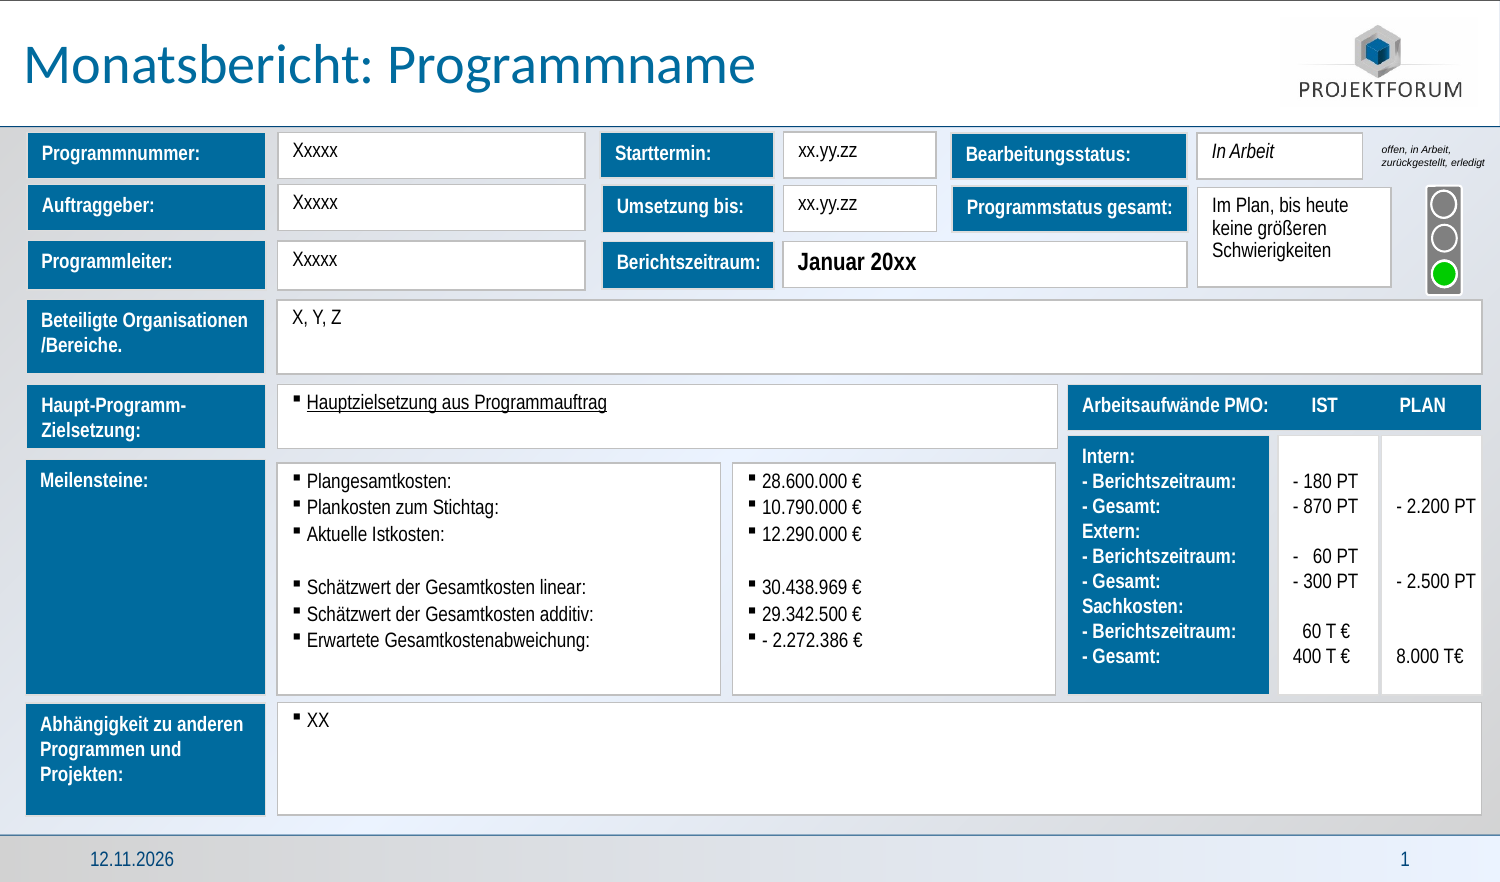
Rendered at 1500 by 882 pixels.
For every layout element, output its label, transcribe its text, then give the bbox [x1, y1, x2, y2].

text_box Xxxxx [277, 240, 585, 291]
picture [1411, 17, 1478, 107]
text_box Umsetzung bis: [602, 185, 774, 233]
text_box - 2.200 PT - 2.500 PT 8.000 T€ [1381, 435, 1483, 695]
text_box Haupt-Programm-Zielsetzung: [26, 384, 266, 449]
text_box Hauptzielsetzung aus Programmauftrag [277, 383, 1057, 449]
text_box Programmleiter: [26, 240, 266, 291]
text_box Arbeitsaufwände PMO: IST PLAN [1067, 384, 1482, 431]
text_box Intern: - Berichtszeitraum: - Gesamt: Extern: - Berichtszeitraum: - Gesamt: Sachkosten: - Berichtszeitraum: - Gesamt: [1067, 435, 1270, 695]
text_box Im Plan, bis heute keine größeren Schwierigkeiten [1197, 187, 1391, 287]
text_box Beteiligte Organisationen /Bereiche. [26, 299, 266, 374]
slide_number 1 [1074, 841, 1425, 879]
text_box - 180 PT - 870 PT - 60 PT - 300 PT 60 T € 400 T € [1278, 435, 1379, 695]
text_box Bearbeitungsstatus: [951, 133, 1187, 180]
text_box Auftraggeber: [27, 184, 267, 231]
text_box Starttermin: [600, 132, 774, 179]
text_box Programmstatus gesamt: [952, 185, 1188, 233]
text_box Programmnummer: [27, 132, 267, 179]
text_box Meilensteine: [25, 459, 266, 695]
text_box Xxxxx [277, 132, 586, 179]
text_box Xxxxx [277, 184, 586, 231]
text_box Abhängigkeit zu anderen Programmen und Projekten: [25, 703, 266, 816]
text_box Berichtszeitraum: [602, 241, 774, 290]
text_box XX [277, 702, 1482, 816]
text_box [1425, 185, 1462, 296]
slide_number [75, 841, 425, 879]
text_box xx.yy.zz [783, 185, 937, 232]
text_box X, Y, Z [277, 299, 1483, 374]
text_box offen, in Arbeit, zurückgestellt, erledigt [1366, 135, 1500, 176]
text_box Plangesamtkosten: Plankosten zum Stichtag: Aktuelle Istkosten: Schätzwert der Gesamtkosten linear: Schätzwert der Gesamtkosten additiv: Erwartete Gesamtkostenabweichung: [277, 462, 721, 695]
text_box In Arbeit [1197, 132, 1363, 179]
text_box xx.yy.zz [783, 132, 936, 178]
text_box 28.600.000 € 10.790.000 € 12.290.000 € 30.438.969 € 29.342.500 € - 2.272.386 € [732, 462, 1056, 695]
title Monatsbericht: Programmname [9, 2, 1411, 129]
text_box Januar 20xx [783, 241, 1188, 288]
